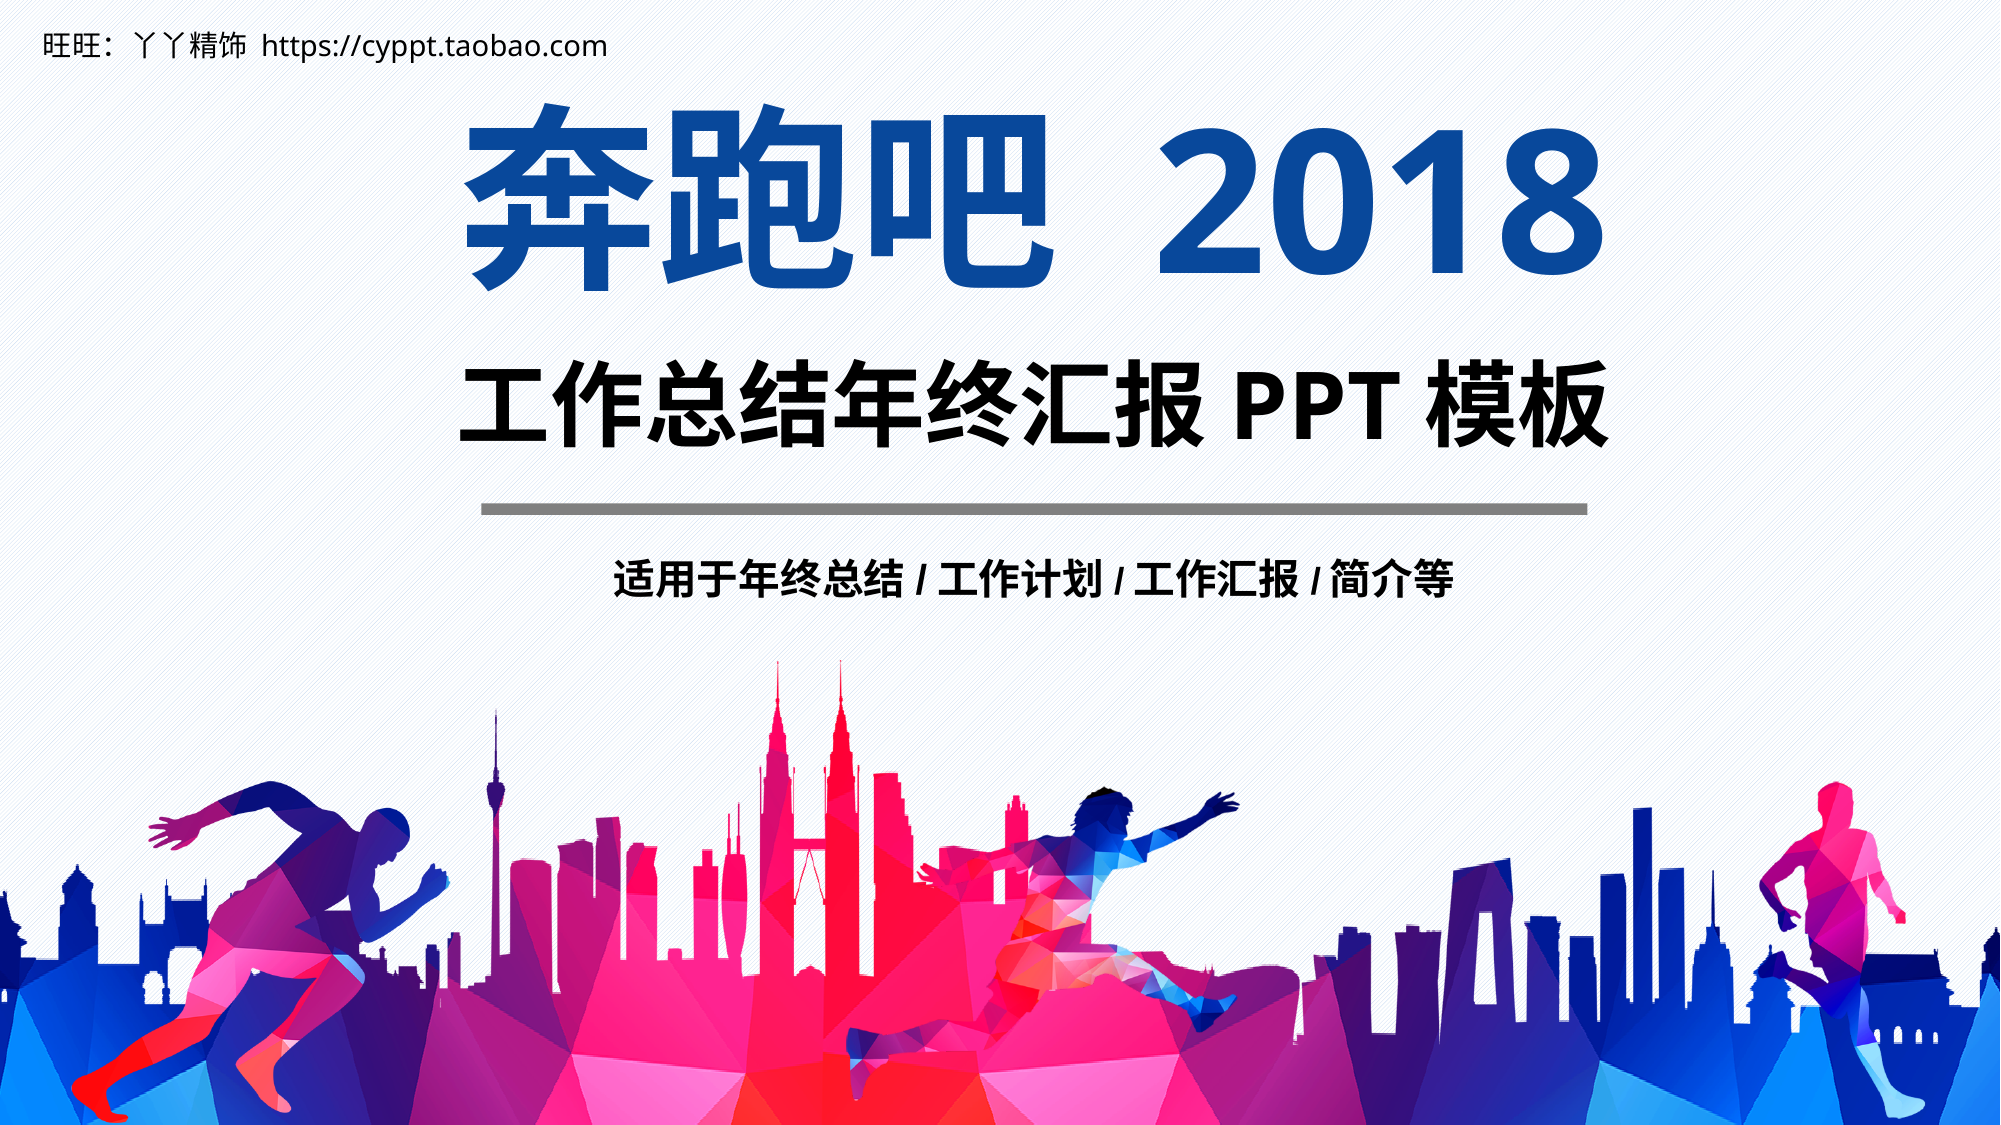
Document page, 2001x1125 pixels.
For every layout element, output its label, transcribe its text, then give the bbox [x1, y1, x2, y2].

text_box 旺旺：丫丫精饰 https://cyppt.taobao.com [28, 19, 624, 70]
text_box 工作总结年终汇报PPT模板 [433, 338, 1635, 466]
text_box 奔跑吧 2018 [261, 66, 1808, 322]
text_box [481, 503, 1588, 515]
picture [0, 610, 2000, 1125]
text_box 适用于年终总结/工作计划/工作汇报/简介等 [598, 545, 1471, 608]
